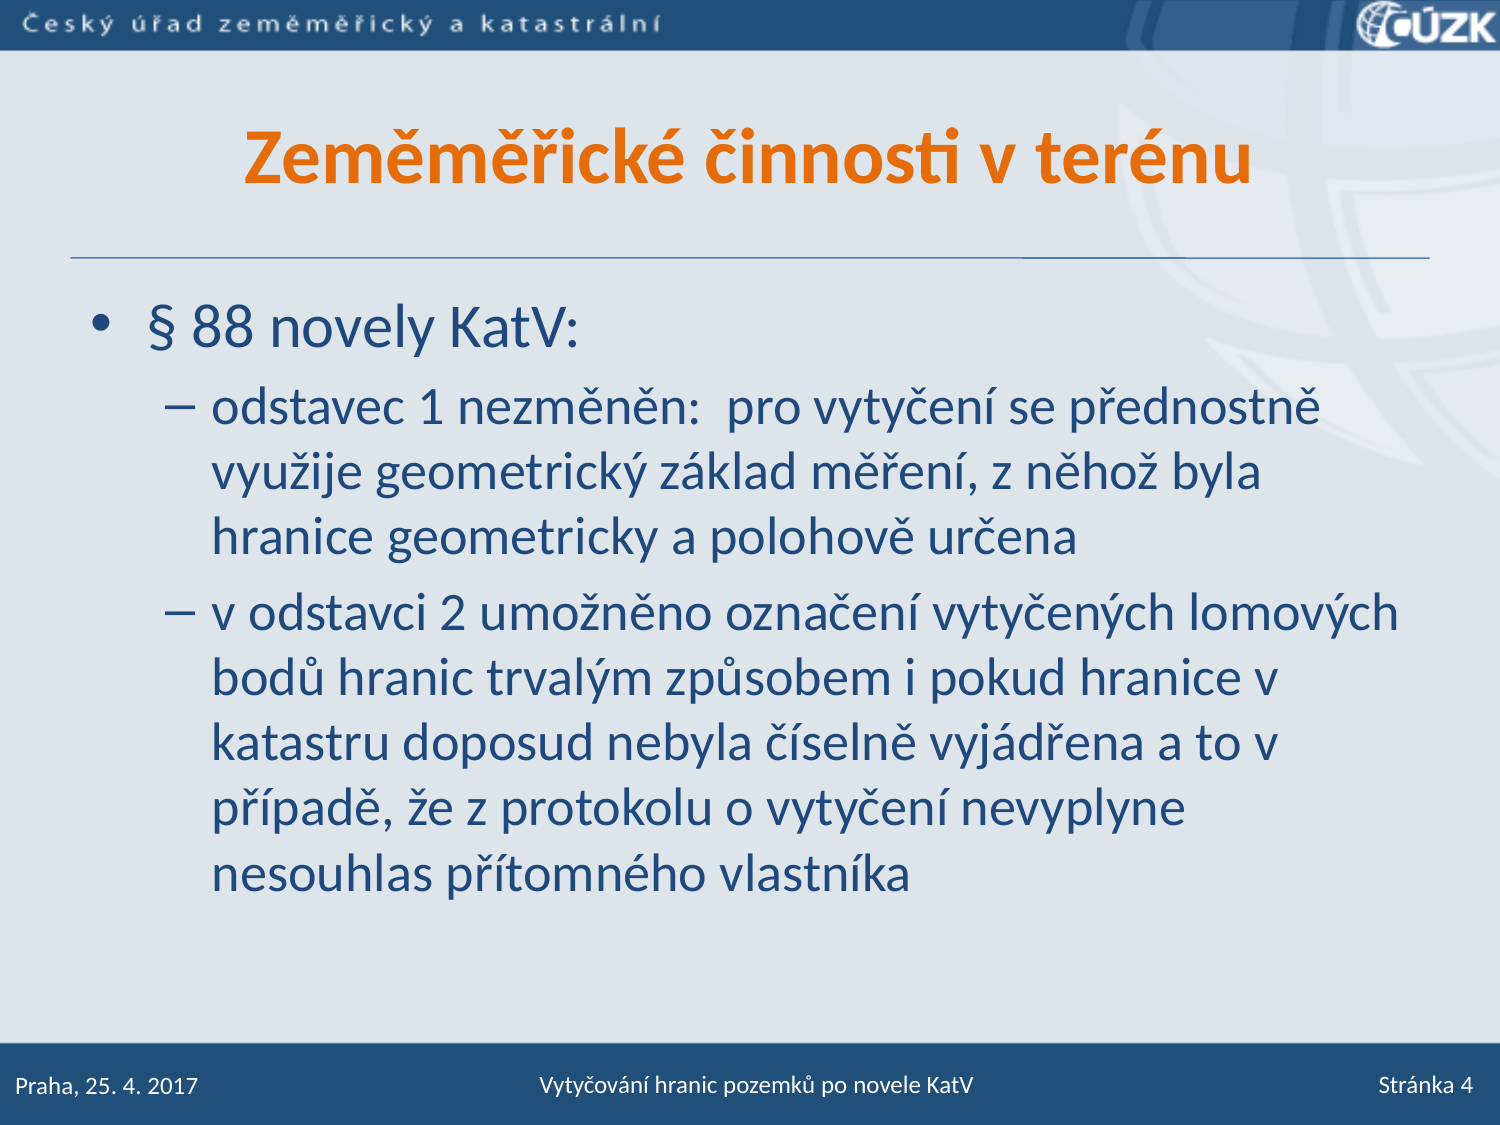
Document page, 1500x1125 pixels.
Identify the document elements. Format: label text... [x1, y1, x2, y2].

picture [0, 0, 1500, 1125]
list § 88 novely KatV: odstavec 1 nezměněn: pro vytyčení se přednostně využije geometrický základ měření, z něhož byla hranice geometricky a polohově určena v odstavci 2 umožněno označení vytyčených lomových bodů hranic trvalým způsobem i pokud hranice v katastru doposud nebyla číselně vyjádřena a to v případě, že z protokolu o vytyčení nevyplyne nesouhlas přítomného vlastníka [75, 277, 1425, 1020]
footer Vytyčování hranic pozemků po novele KatV [492, 1053, 1022, 1114]
slide_number Praha, 25. 4. 2017 [0, 1054, 350, 1115]
title Zeměměřické činnosti v terénu [75, 58, 1425, 247]
slide_number Stránka 4 [1138, 1053, 1489, 1114]
